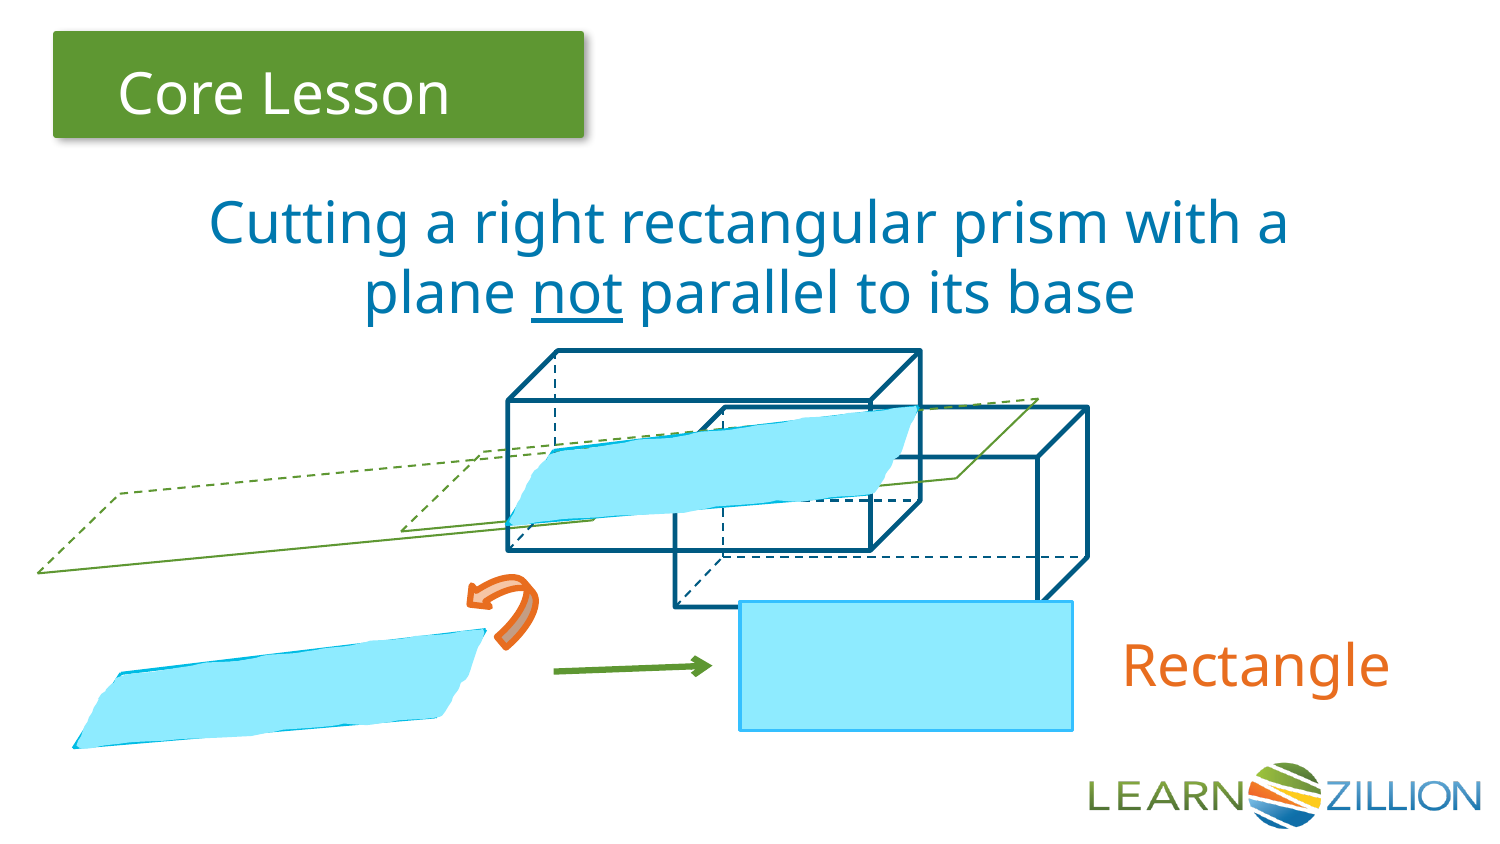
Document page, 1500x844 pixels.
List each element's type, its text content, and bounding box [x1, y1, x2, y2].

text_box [553, 665, 713, 672]
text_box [674, 406, 1088, 608]
text_box Cutting a right rectangular prism with a plane not parallel to its base [149, 178, 1350, 347]
text_box [739, 608, 1074, 731]
text_box [468, 576, 537, 649]
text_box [37, 440, 676, 574]
text_box Rectangle [1106, 620, 1463, 706]
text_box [400, 350, 1039, 551]
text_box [72, 628, 486, 749]
picture [1087, 759, 1482, 831]
